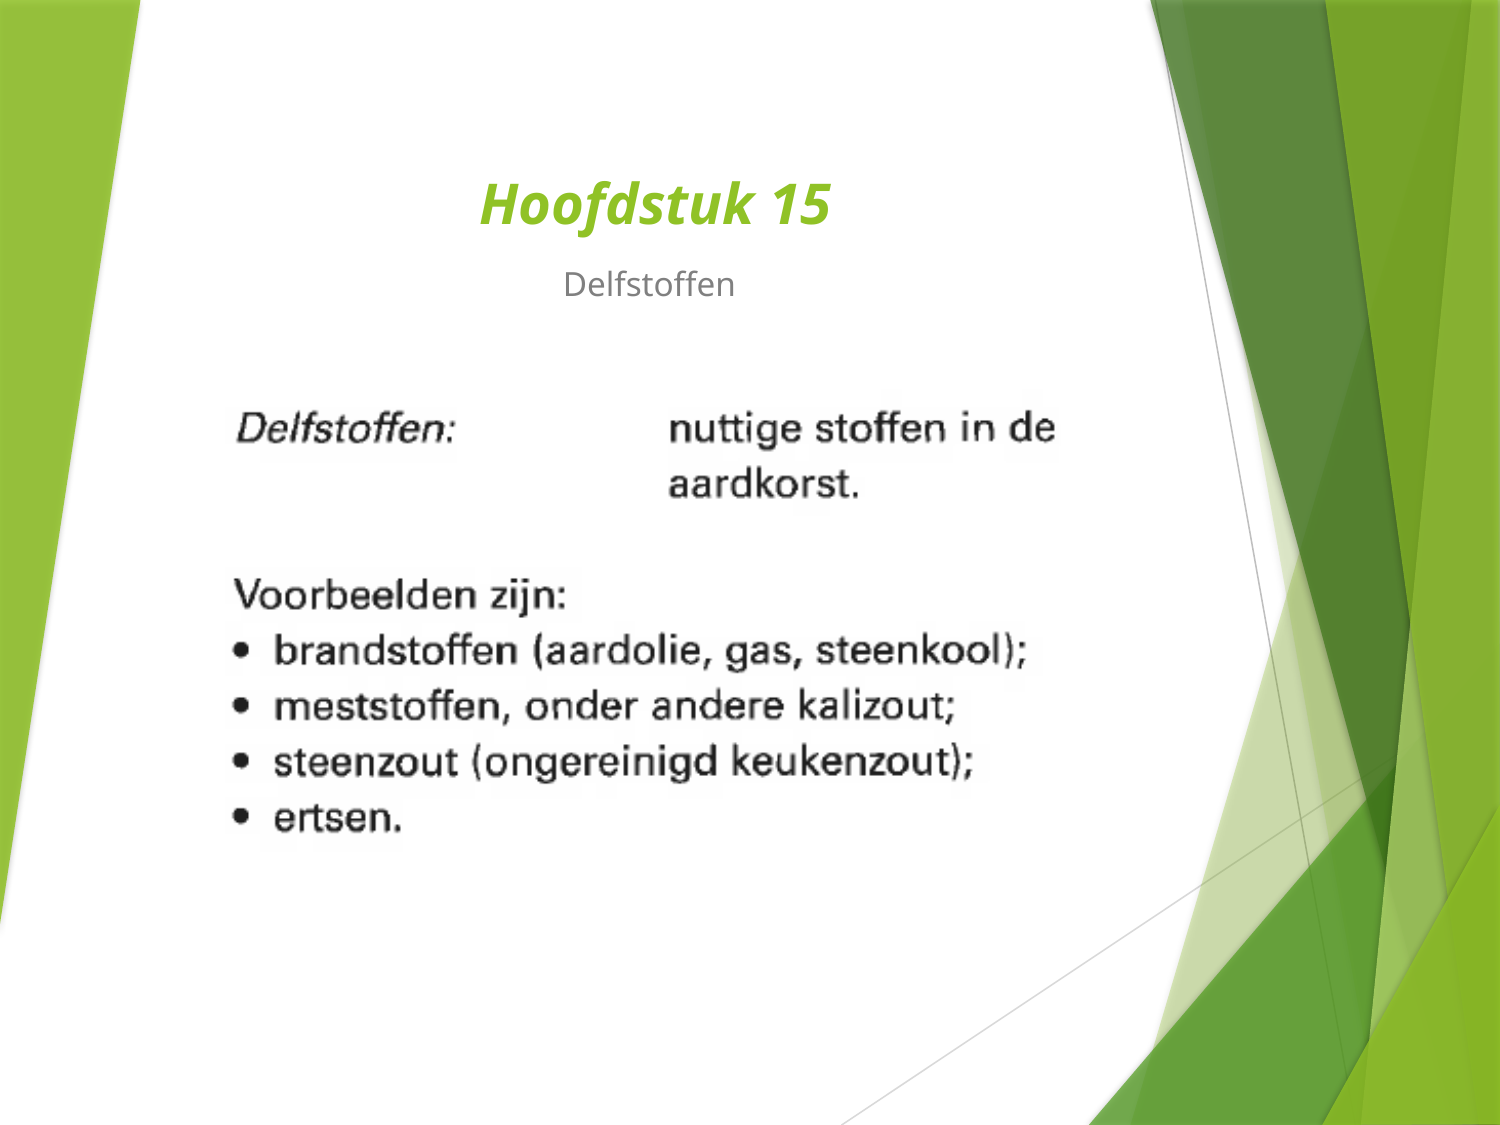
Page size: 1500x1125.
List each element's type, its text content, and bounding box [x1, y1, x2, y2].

title Hoofdstuk 15 [112, 101, 1199, 244]
subtitle Delfstoffen [64, 255, 1235, 882]
picture [206, 379, 1146, 858]
